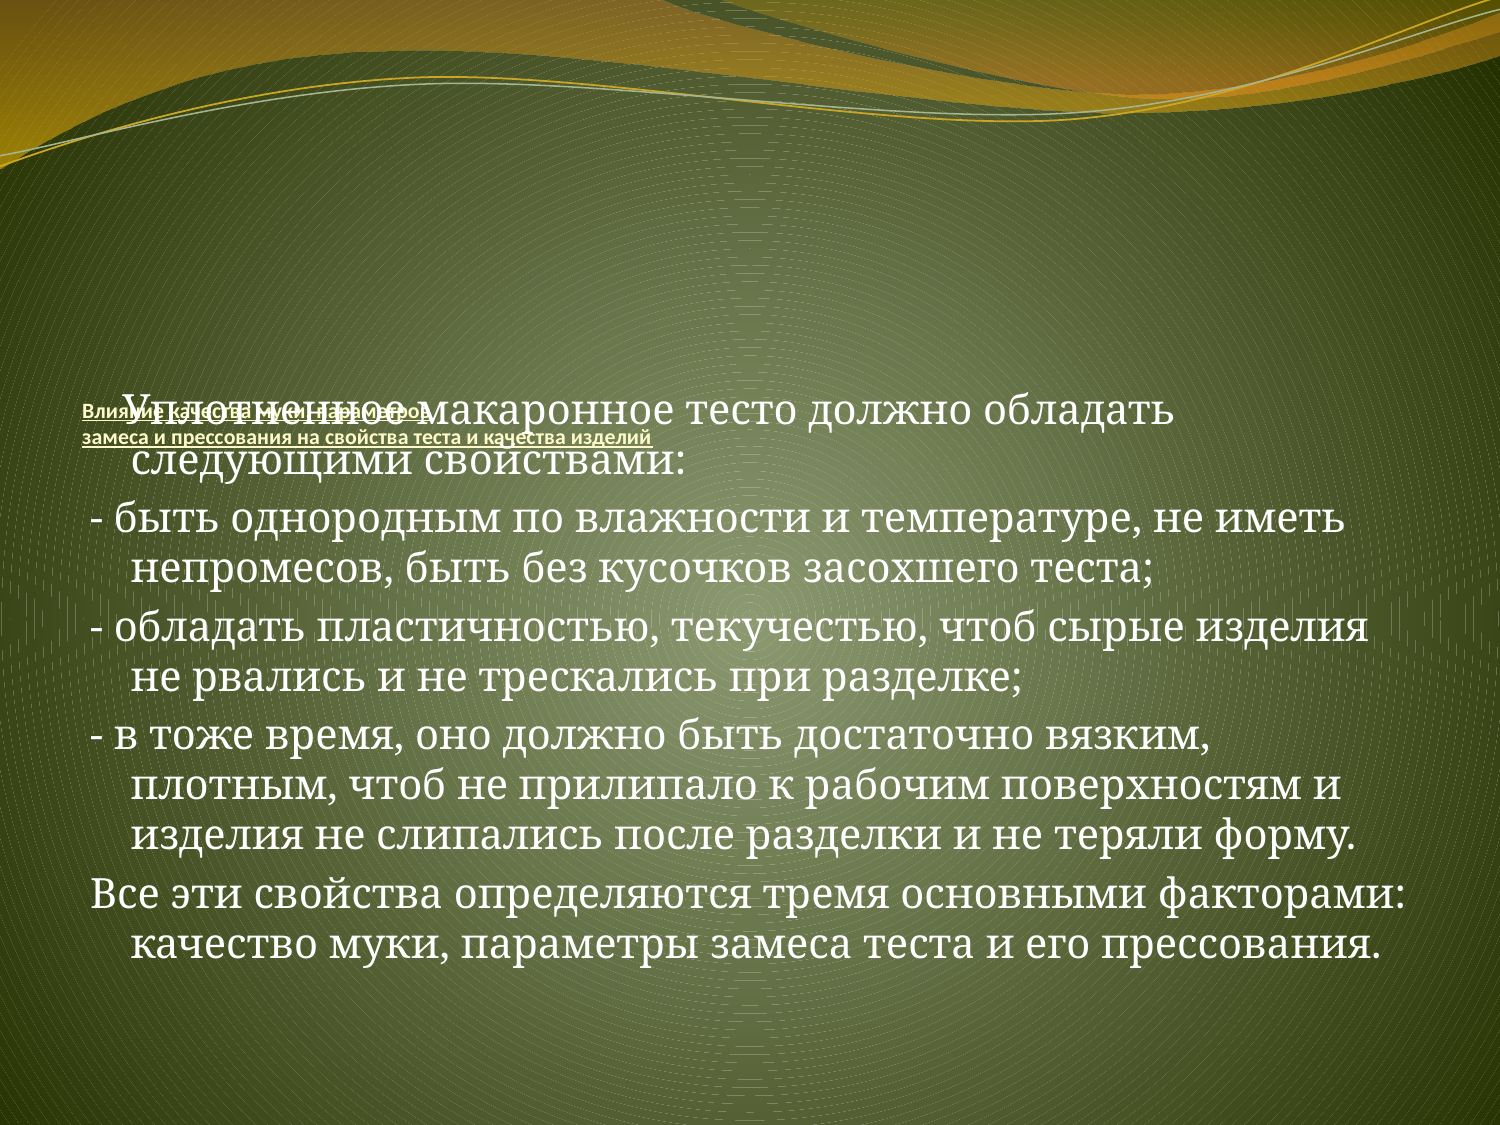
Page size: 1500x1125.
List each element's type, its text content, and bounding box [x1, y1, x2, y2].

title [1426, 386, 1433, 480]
list Уплотненное макаронное тесто должно обладать следующими свойствами: - быть однородным по влажности и температуре, не иметь непромесов, быть без кусочков засохшего теста; - обладать пластичностью, текучестью, чтоб сырые изделия не рвались и не трескались при разделке; - в тоже время, оно должно быть достаточно вязким, плотным, чтоб не прилипало к рабочим поверхностям и изделия не слипались после разделки и не теряли форму. Все эти свойства определяются тремя основными факторами: качество муки, параметры замеса теста и его прессования. [74, 374, 1426, 1038]
